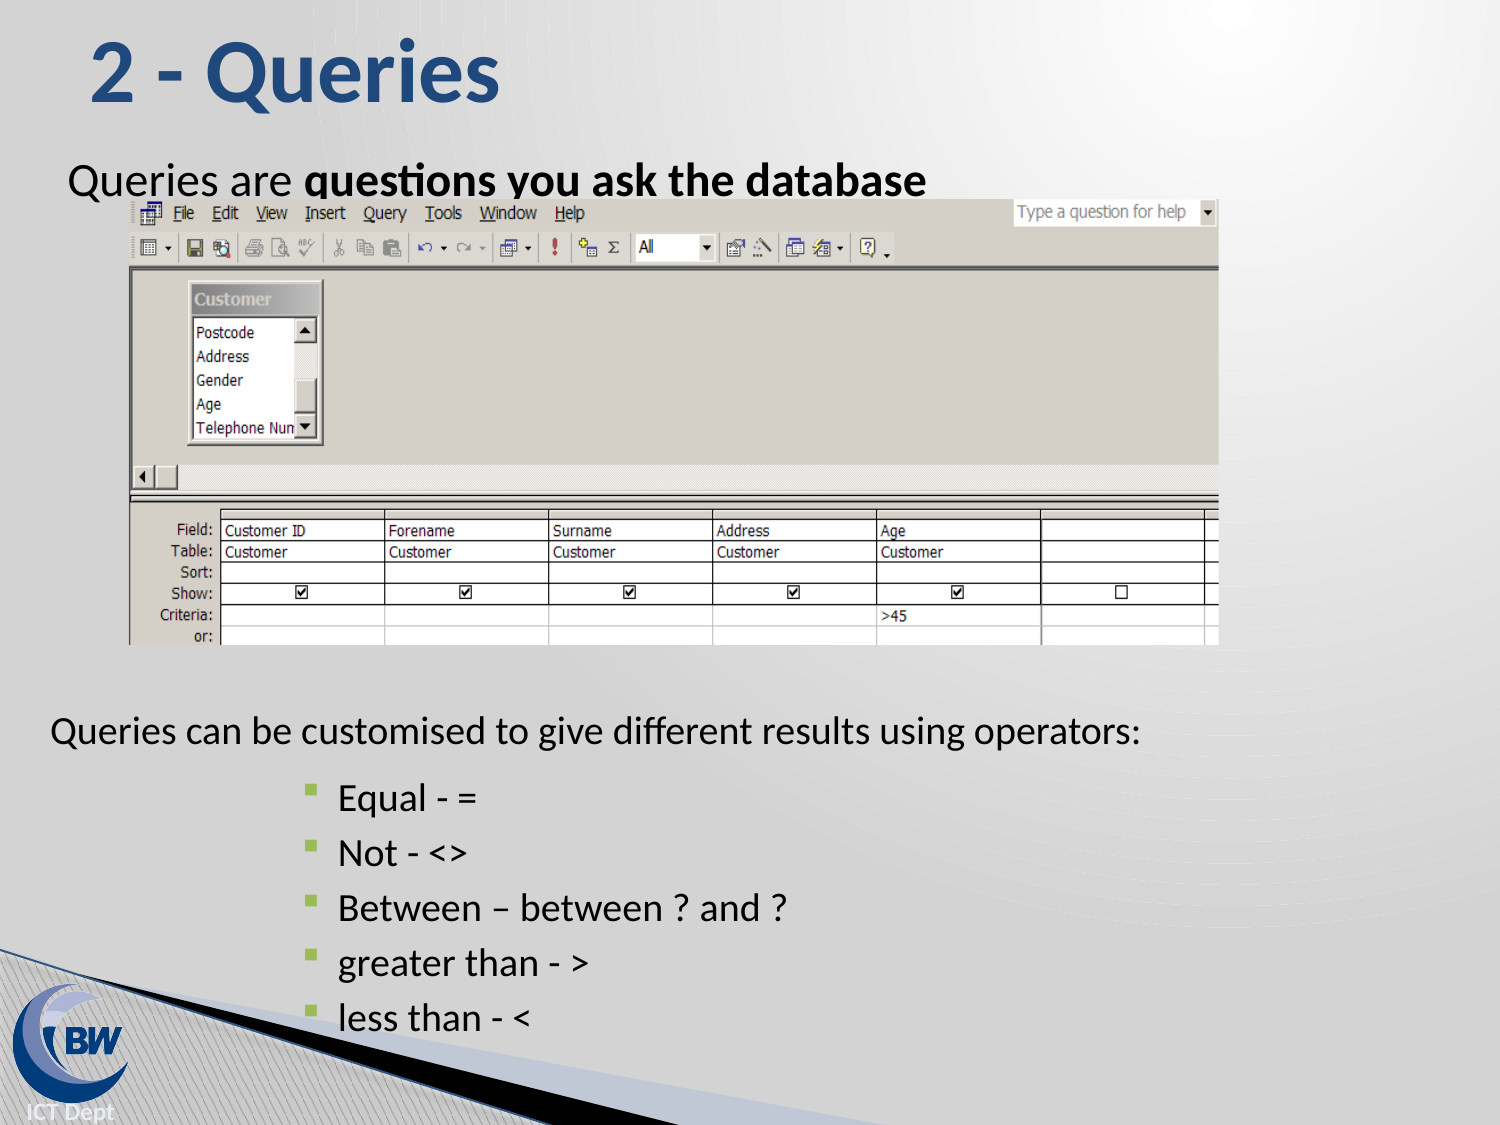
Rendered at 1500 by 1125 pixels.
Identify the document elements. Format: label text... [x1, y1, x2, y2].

list Queries are questions you ask the database Queries can be customised to give different results using operators: Equal - = Not - <> Between – between ? and ? greater than - > less than - < [35, 140, 1465, 1055]
title 2 - Queries [75, 0, 1425, 131]
picture [128, 198, 1219, 645]
picture [0, 972, 141, 1114]
